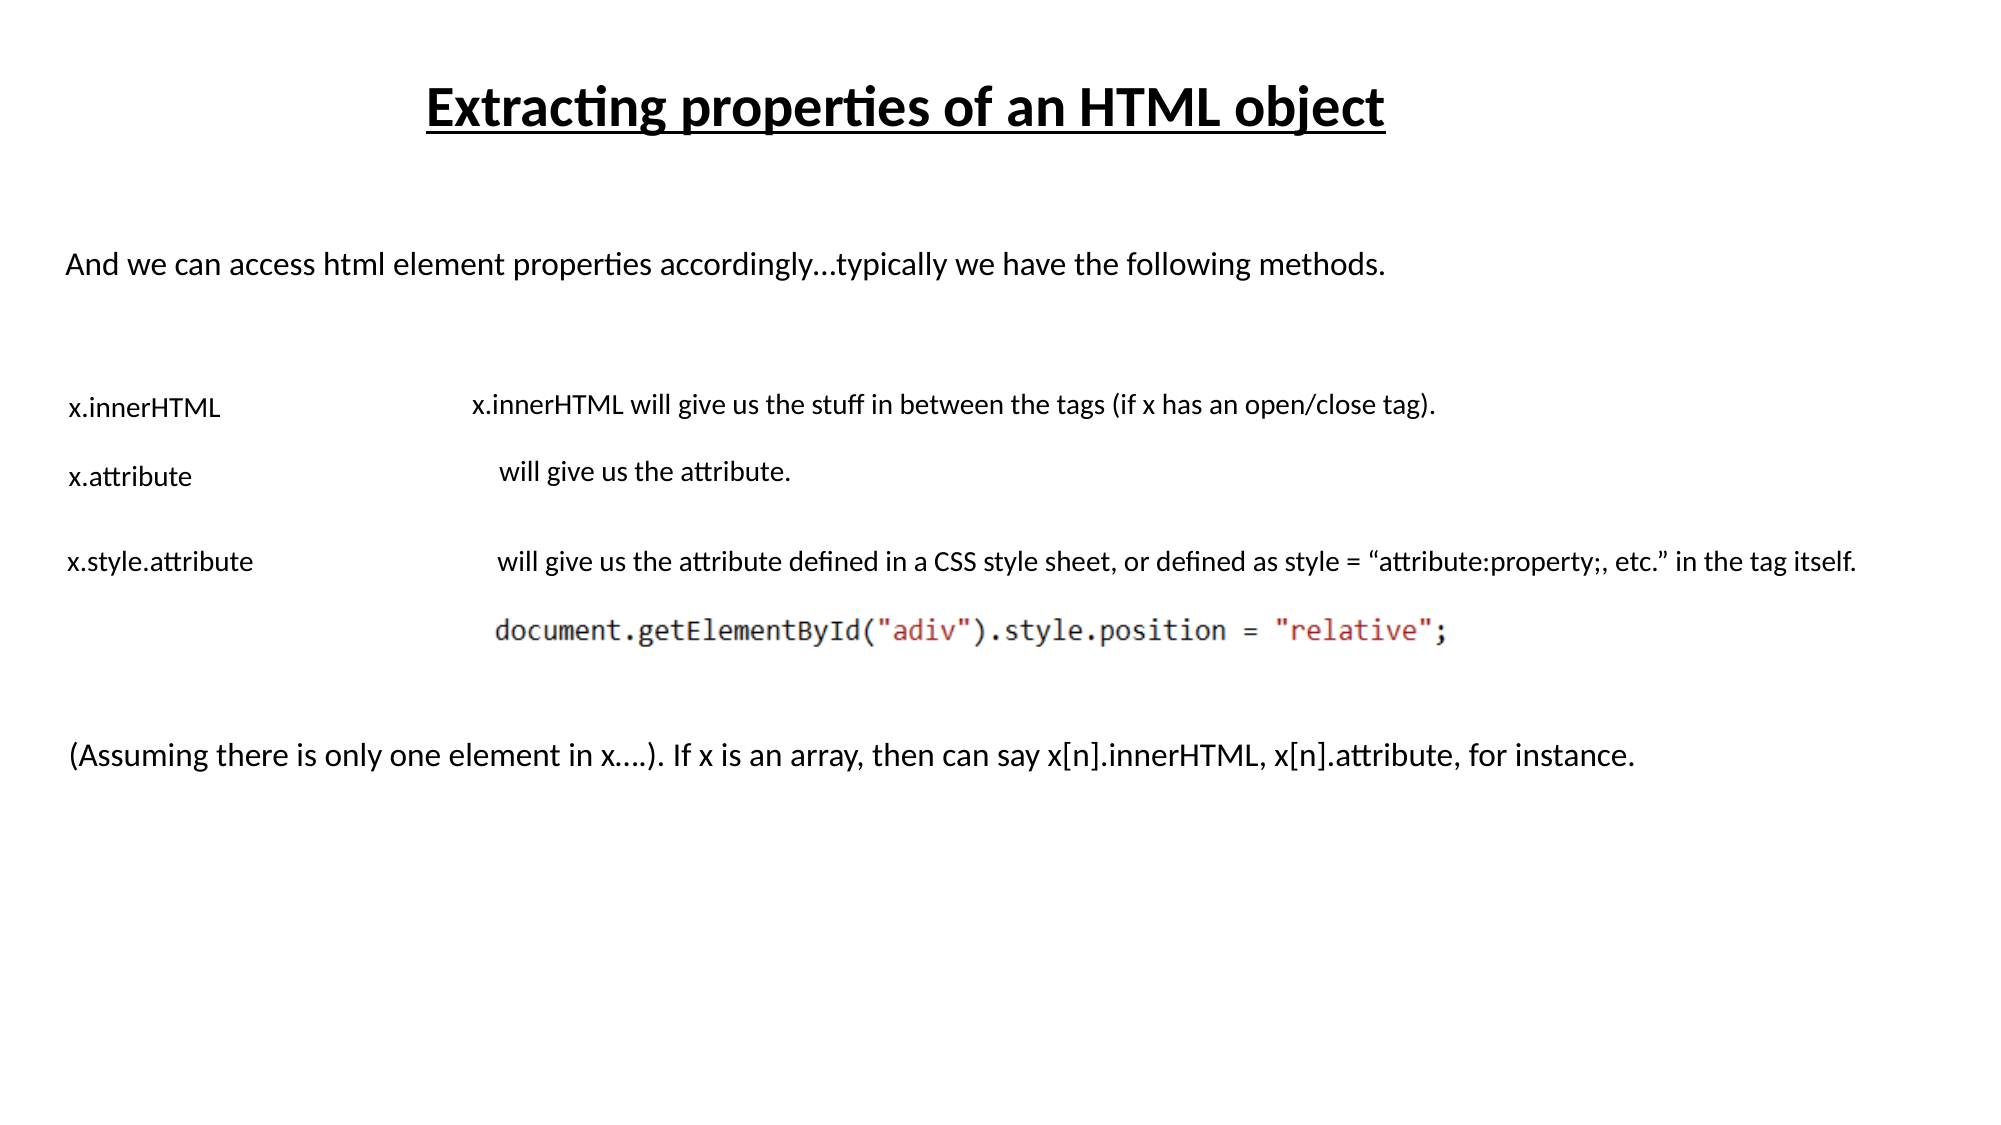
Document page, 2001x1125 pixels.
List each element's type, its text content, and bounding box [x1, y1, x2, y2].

picture [484, 607, 1462, 652]
text_box And we can access html element properties accordingly…typically we have the following methods. [50, 234, 1500, 290]
text_box will give us the attribute. [484, 444, 930, 495]
text_box x.attribute [53, 449, 277, 500]
text_box x.style.attribute [52, 534, 275, 585]
text_box (Assuming there is only one element in x….). If x is an array, then can say x[n].innerHTML, x[n].attribute, for instance. [53, 725, 1760, 780]
text_box x.innerHTML [53, 380, 318, 431]
text_box will give us the attribute defined in a CSS style sheet, or defined as style = “attribute:property;, etc.” in the tag itself. [482, 534, 1904, 585]
text_box Extracting properties of an HTML object [411, 61, 1564, 146]
text_box x.innerHTML will give us the stuff in between the tags (if x has an open/close tag). [457, 378, 1518, 428]
